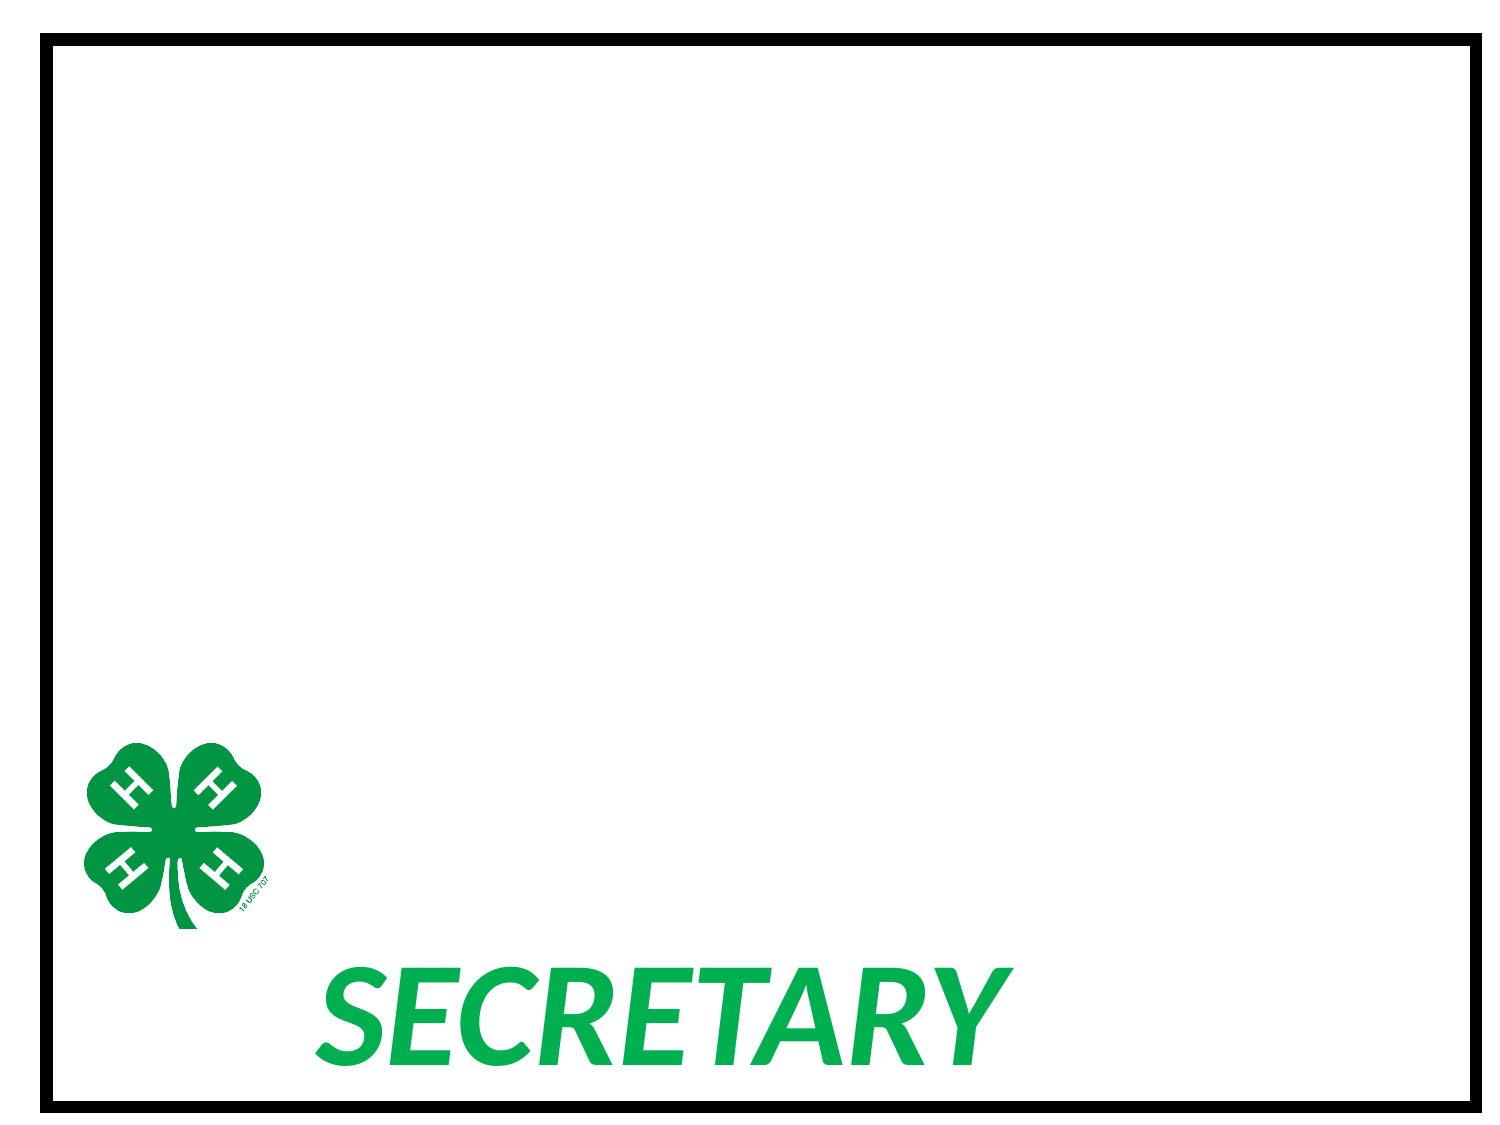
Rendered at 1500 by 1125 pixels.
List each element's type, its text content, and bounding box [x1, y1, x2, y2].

picture [84, 740, 268, 930]
text_box [46, 39, 1477, 1108]
text_box SECRETARY [301, 727, 1440, 1103]
